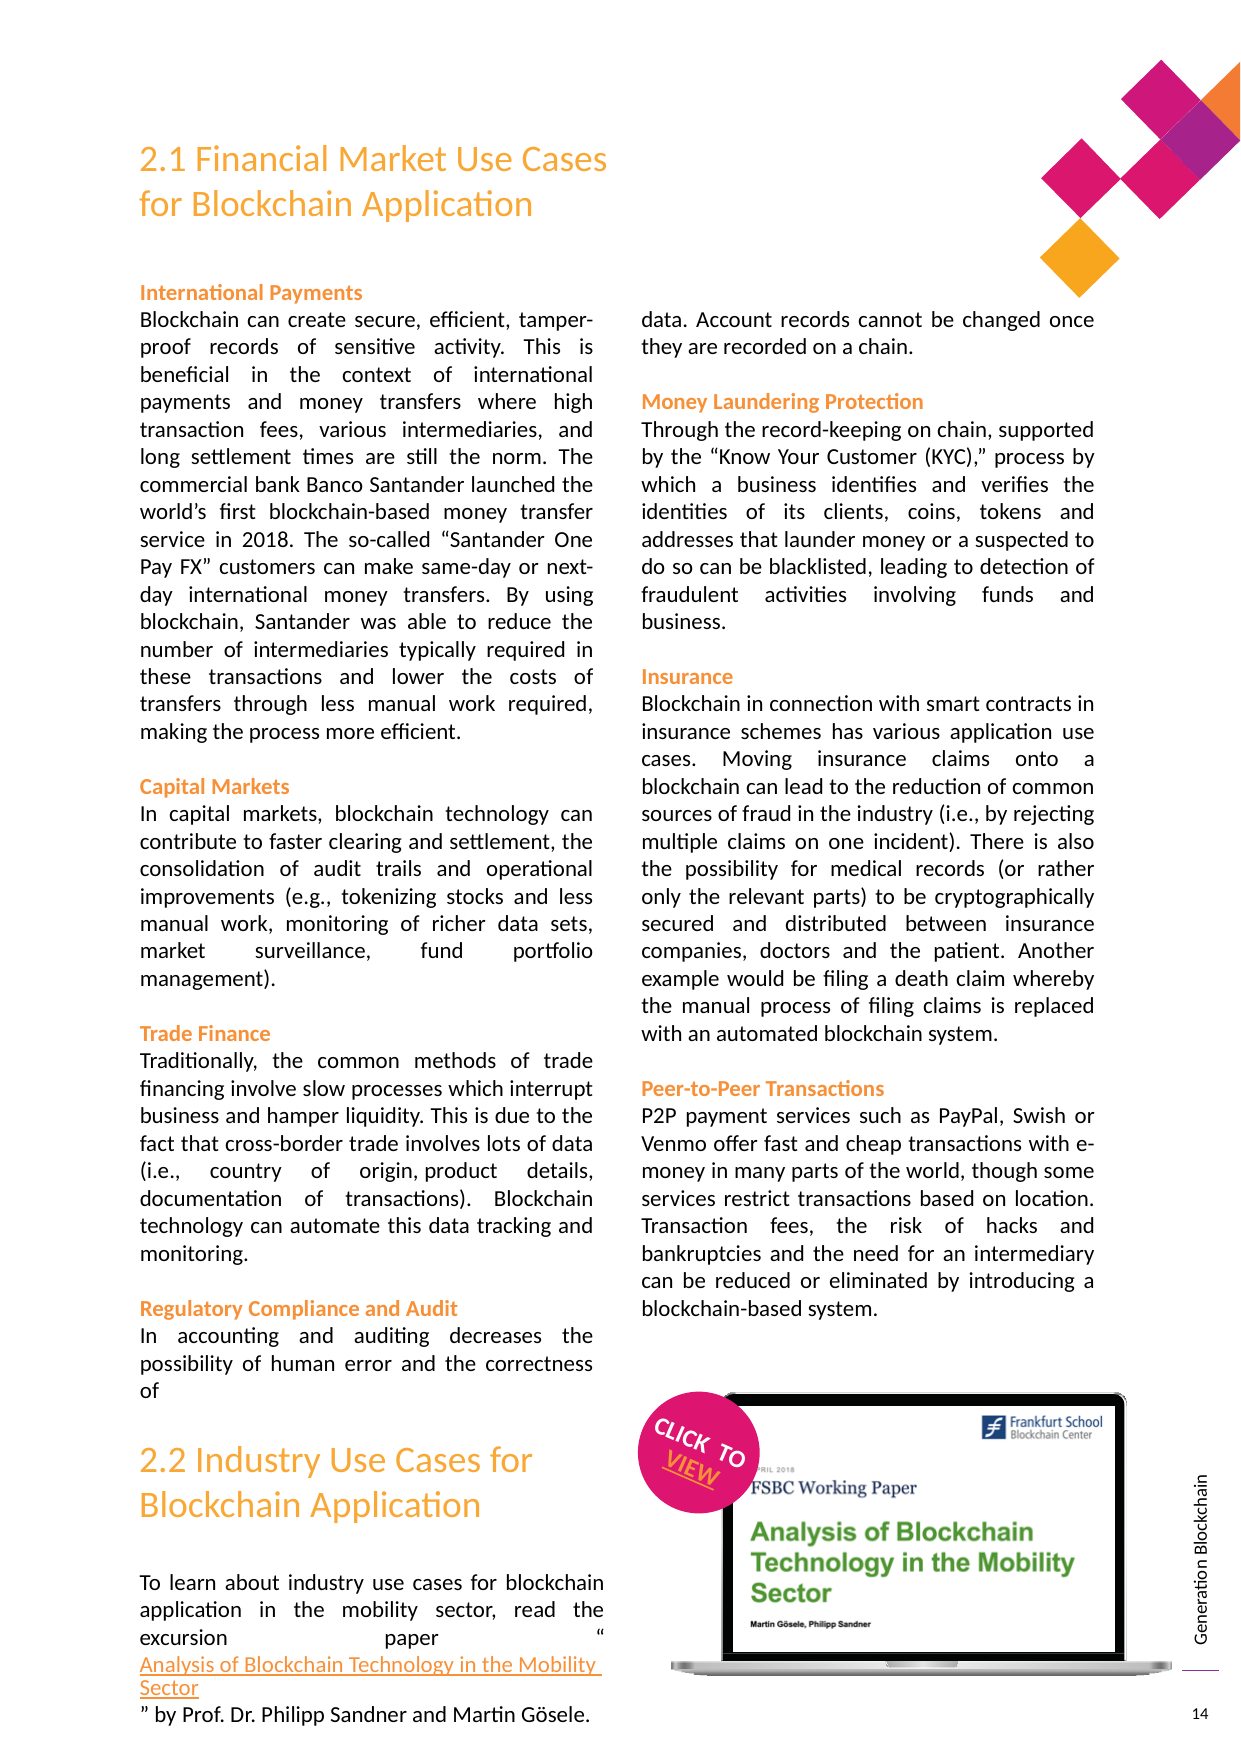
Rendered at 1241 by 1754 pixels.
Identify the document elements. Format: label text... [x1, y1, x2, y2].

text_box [671, 1392, 1172, 1676]
picture [733, 1406, 1115, 1653]
text_box 2.1 Financial Market Use Cases for Blockchain Application [124, 126, 1118, 204]
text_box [628, 1391, 765, 1514]
text_box To learn about industry use cases for blockchain application in the mobility sector, read the excursion paper “Analysis of Blockchain Technology in the Mobility Sector” by Prof. Dr. Philipp Sandner and Martin Gösele. [124, 1559, 620, 1727]
slide_number 14 [1169, 1674, 1231, 1751]
text_box 2.2 Industry Use Cases for Blockchain Application [124, 1427, 620, 1506]
text_box International Payments Blockchain can create secure, efficient, tamper-proof records of sensitive activity. This is beneficial in the context of international payments and money transfers where high transaction fees, various intermediaries, and long settlement times are still the norm. The commercial bank Banco Santander launched the world’s first blockchain-based money transfer service in 2018. The so-called “Santander One Pay FX” customers can make same-day or next-day international money transfers. By using blockchain, Santander was able to reduce the number of intermediaries typically required in these transactions and lower the costs of transfers through less manual work required, making the process more efficient. Capital Markets In capital markets, blockchain technology can contribute to faster clearing and settlement, the consolidation of audit trails and operational improvements (e.g., tokenizing stocks and less manual work, monitoring of richer data sets, market surveillance, fund portfolio management). Trade Finance Traditionally, the common methods of trade financing involve slow processes which interrupt business and hamper liquidity. This is due to the fact that cross-border trade involves lots of data (i.e., country of origin, product details, documentation of transactions). Blockchain technology can automate this data tracking and monitoring. Regulatory Compliance and Audit In accounting and auditing decreases the possibility of human error and the correctness of data. Account records cannot be changed once they are recorded on a chain. Money Laundering Protection Through the record-keeping on chain, supported by the “Know Your Customer (KYC),” process by which a business identifies and verifies the identities of its clients, coins, tokens and addresses that launder money or a suspected to do so can be blacklisted, leading to detection of fraudulent activities involving funds and business. Insurance Blockchain in connection with smart contracts in insurance schemes has various application use cases. Moving insurance claims onto a blockchain can lead to the reduction of common sources of fraud in the industry (i.e., by rejecting multiple claims on one incident). There is also the possibility for medical records (or rather only the relevant parts) to be cryptographically secured and distributed between insurance companies, doctors and the patient. Another example would be filing a death claim whereby the manual process of filing claims is replaced with an automated blockchain system. Peer-to-Peer Transactions P2P payment services such as PayPal, Swish or Venmo offer fast and cheap transactions with e-money in many parts of the world, though some services restrict transactions based on location. Transaction fees, the risk of hacks and bankruptcies and the need for an intermediary can be reduced or eliminated by introducing a blockchain-based system. [124, 269, 1111, 1309]
